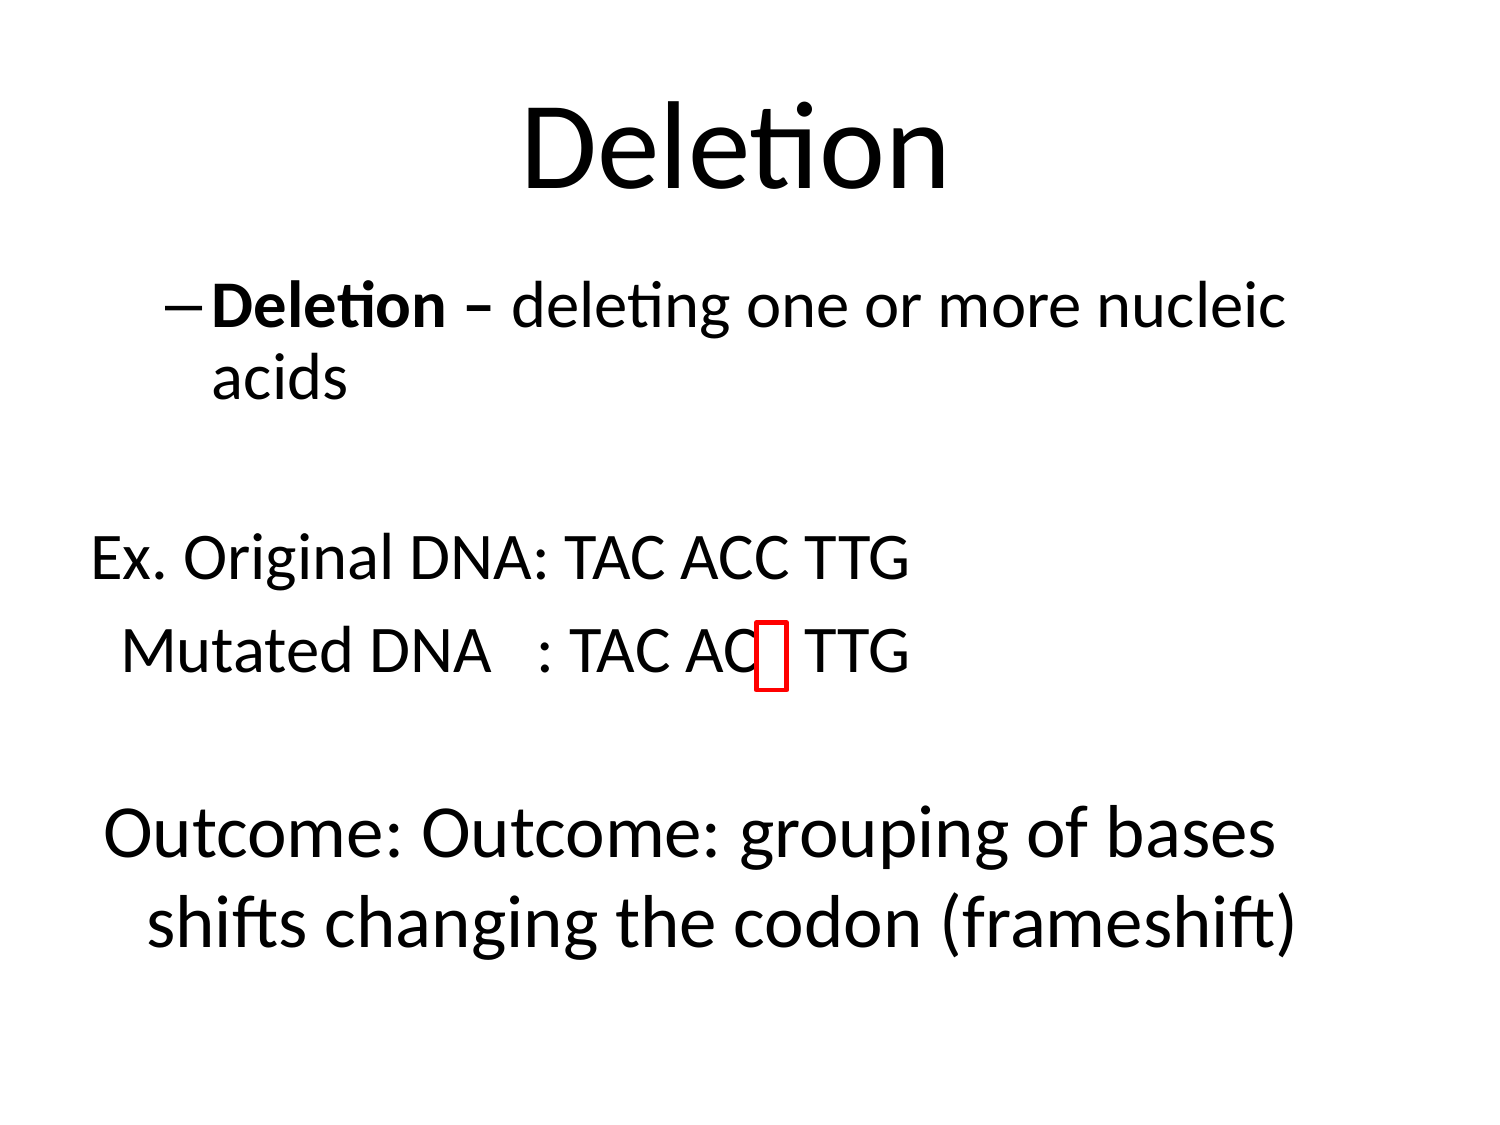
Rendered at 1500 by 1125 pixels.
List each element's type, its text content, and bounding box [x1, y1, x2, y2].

list Deletion – deleting one or more nucleic acids Ex. Original DNA: TAC ACC TTG Mutated DNA : TAC AC TTG Outcome: Outcome: grouping of bases shifts changing the codon (frameshift) [75, 262, 1425, 1083]
title Deletion [75, 45, 1425, 233]
text_box [754, 621, 789, 692]
